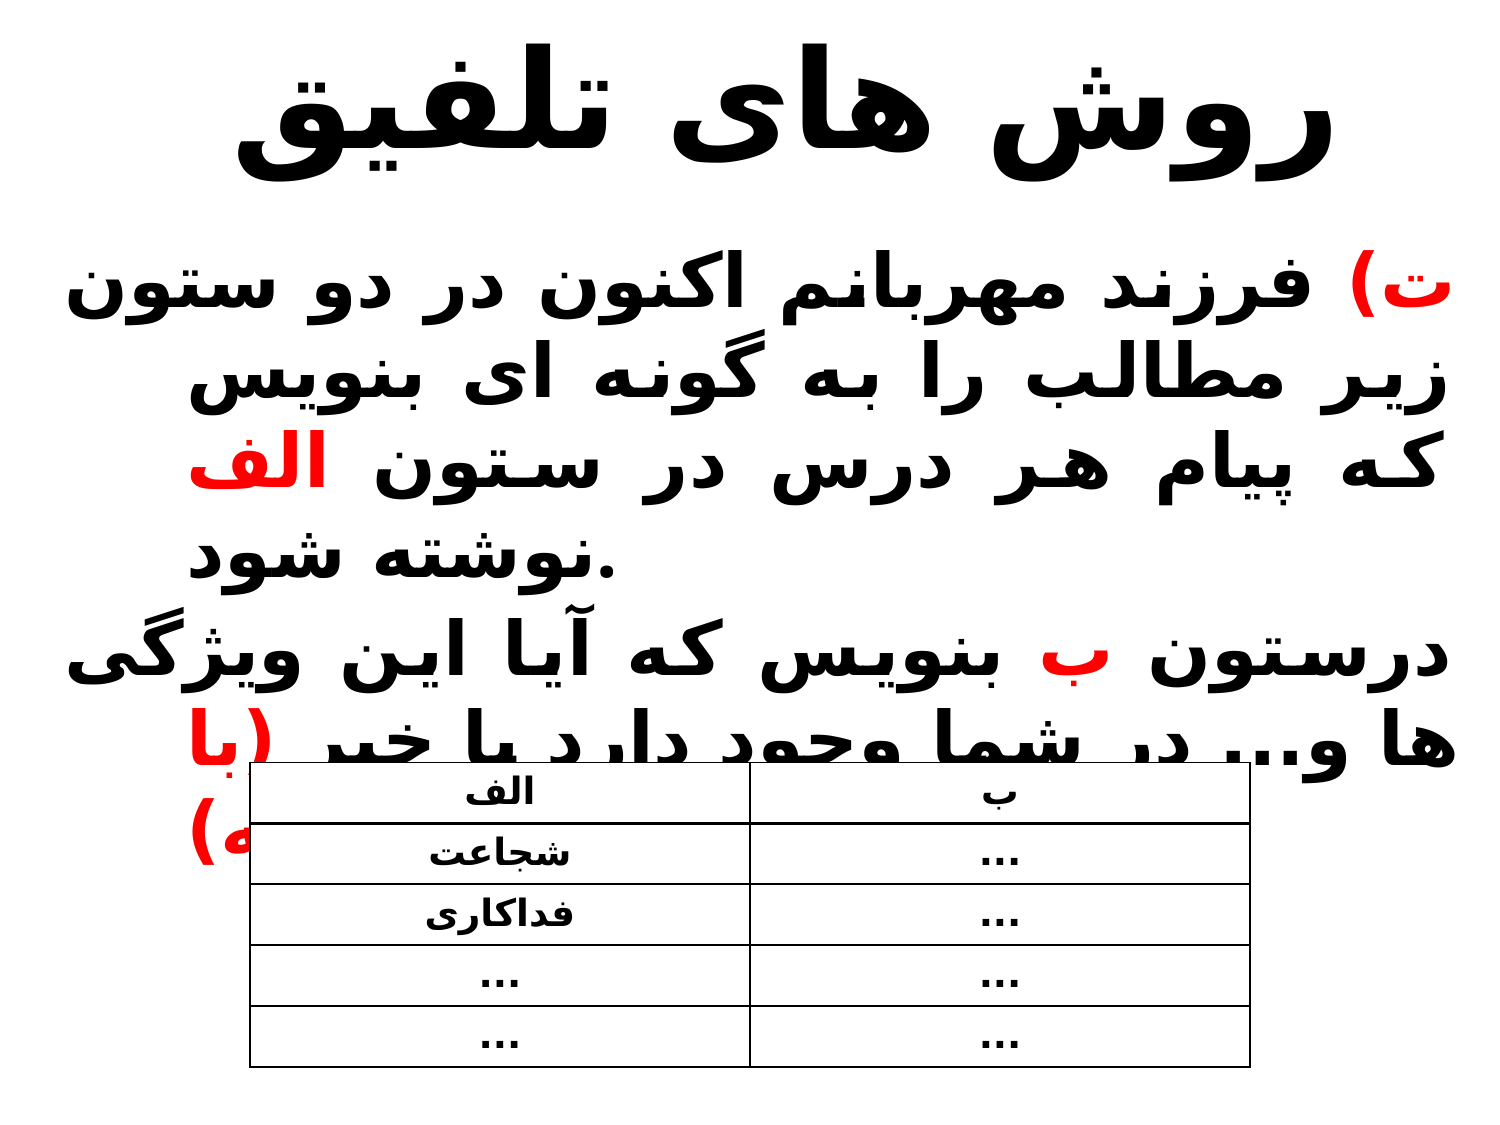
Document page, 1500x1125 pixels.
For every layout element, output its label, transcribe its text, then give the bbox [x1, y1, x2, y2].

table_cell شجاعت [251, 825, 749, 883]
table_cell ... [751, 946, 1249, 1005]
table_header الف [251, 763, 749, 822]
text_box روش های تلفیق [49, 24, 1475, 163]
table_cell ... [751, 1007, 1249, 1066]
table_cell ... [251, 1007, 749, 1066]
table_cell ... [751, 885, 1249, 944]
table_cell ... [251, 946, 749, 1005]
table_cell ... [751, 825, 1249, 883]
list ت) فرزند مهربانم اکنون در دو ستون زیر مطالب را به گونه ای بنویس که پیام هر درس در ستون الف نوشته شود. درستون ب بنویس که آیا این ویژگی ها و... در شما وجود دارد یا خیر (با ذکر دلیل و نمونه) [50, 224, 1475, 1096]
table_cell فداکاری [251, 885, 749, 944]
table_header ب [751, 763, 1249, 822]
